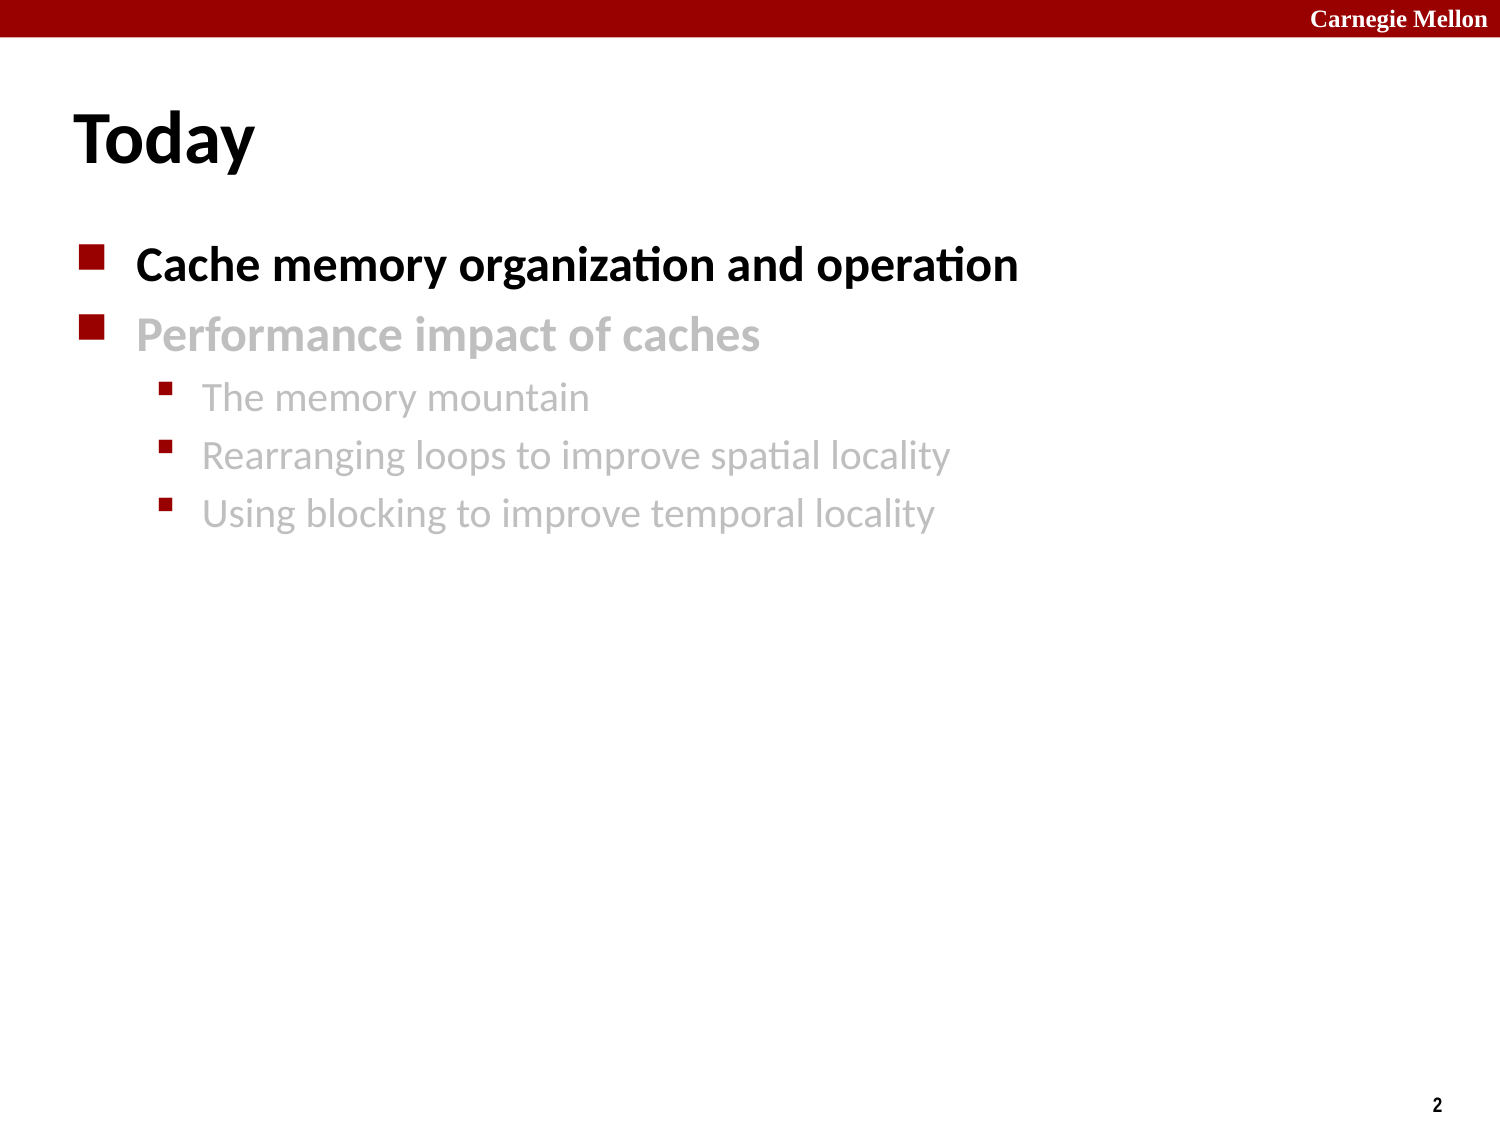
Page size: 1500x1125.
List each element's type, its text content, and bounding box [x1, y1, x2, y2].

list Cache memory organization and operation Performance impact of caches The memory mountain Rearranging loops to improve spatial locality Using blocking to improve temporal locality [64, 223, 1361, 1040]
title Today [58, 71, 1305, 197]
